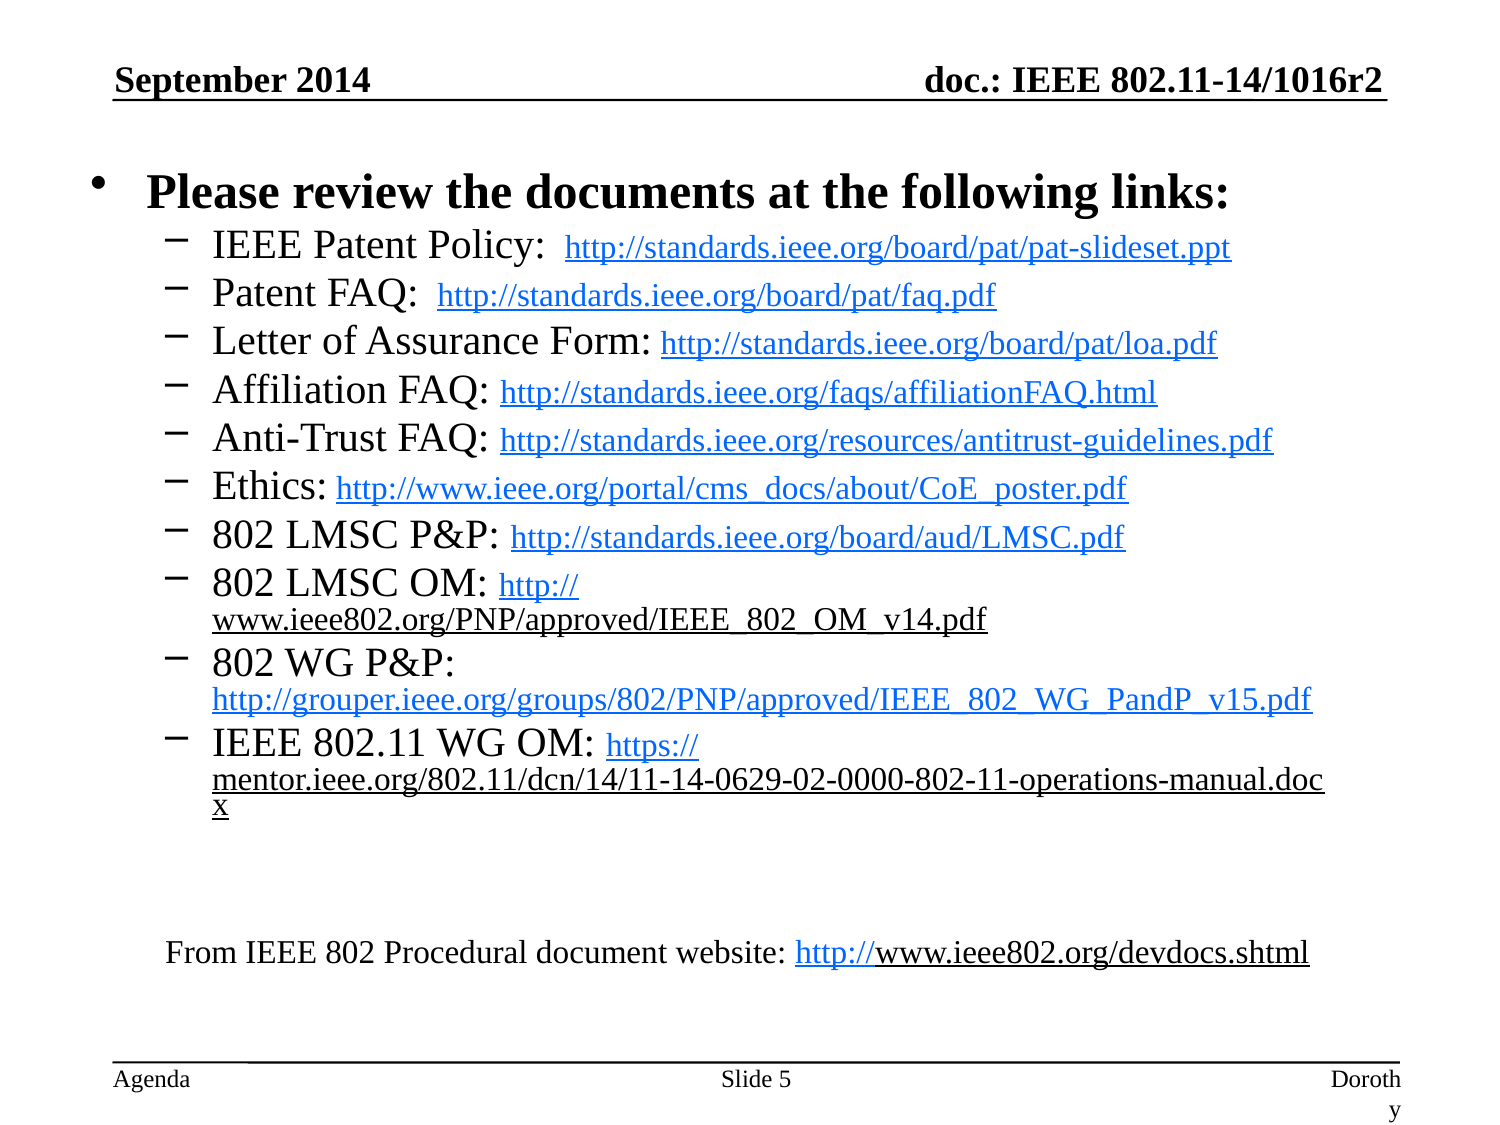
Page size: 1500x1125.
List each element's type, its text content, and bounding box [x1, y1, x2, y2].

list Please review the documents at the following links: IEEE Patent Policy: http://standards.ieee.org/board/pat/pat-slideset.ppt Patent FAQ: http://standards.ieee.org/board/pat/faq.pdf Letter of Assurance Form: http://standards.ieee.org/board/pat/loa.pdf Affiliation FAQ: http://standards.ieee.org/faqs/affiliationFAQ.html Anti-Trust FAQ: http://standards.ieee.org/resources/antitrust-guidelines.pdf Ethics: http://www.ieee.org/portal/cms_docs/about/CoE_poster.pdf 802 LMSC P&P: http://standards.ieee.org/board/aud/LMSC.pdf 802 LMSC OM: http://www.ieee802.org/PNP/approved/IEEE_802_OM_v14.pdf 802 WG P&P: http://grouper.ieee.org/groups/802/PNP/approved/IEEE_802_WG_PandP_v15.pdf IEEE 802.11 WG OM: https://mentor.ieee.org/802.11/dcn/14/11-14-0629-02-0000-802-11-operations-manual.docx From IEEE 802 Procedural document website: http://www.ieee802.org/devdocs.shtml [75, 162, 1350, 1038]
footer Dorothy Stanley, Aruba Networks [1325, 1062, 1402, 1093]
slide_number Slide 5 [712, 1062, 800, 1093]
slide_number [114, 54, 425, 100]
